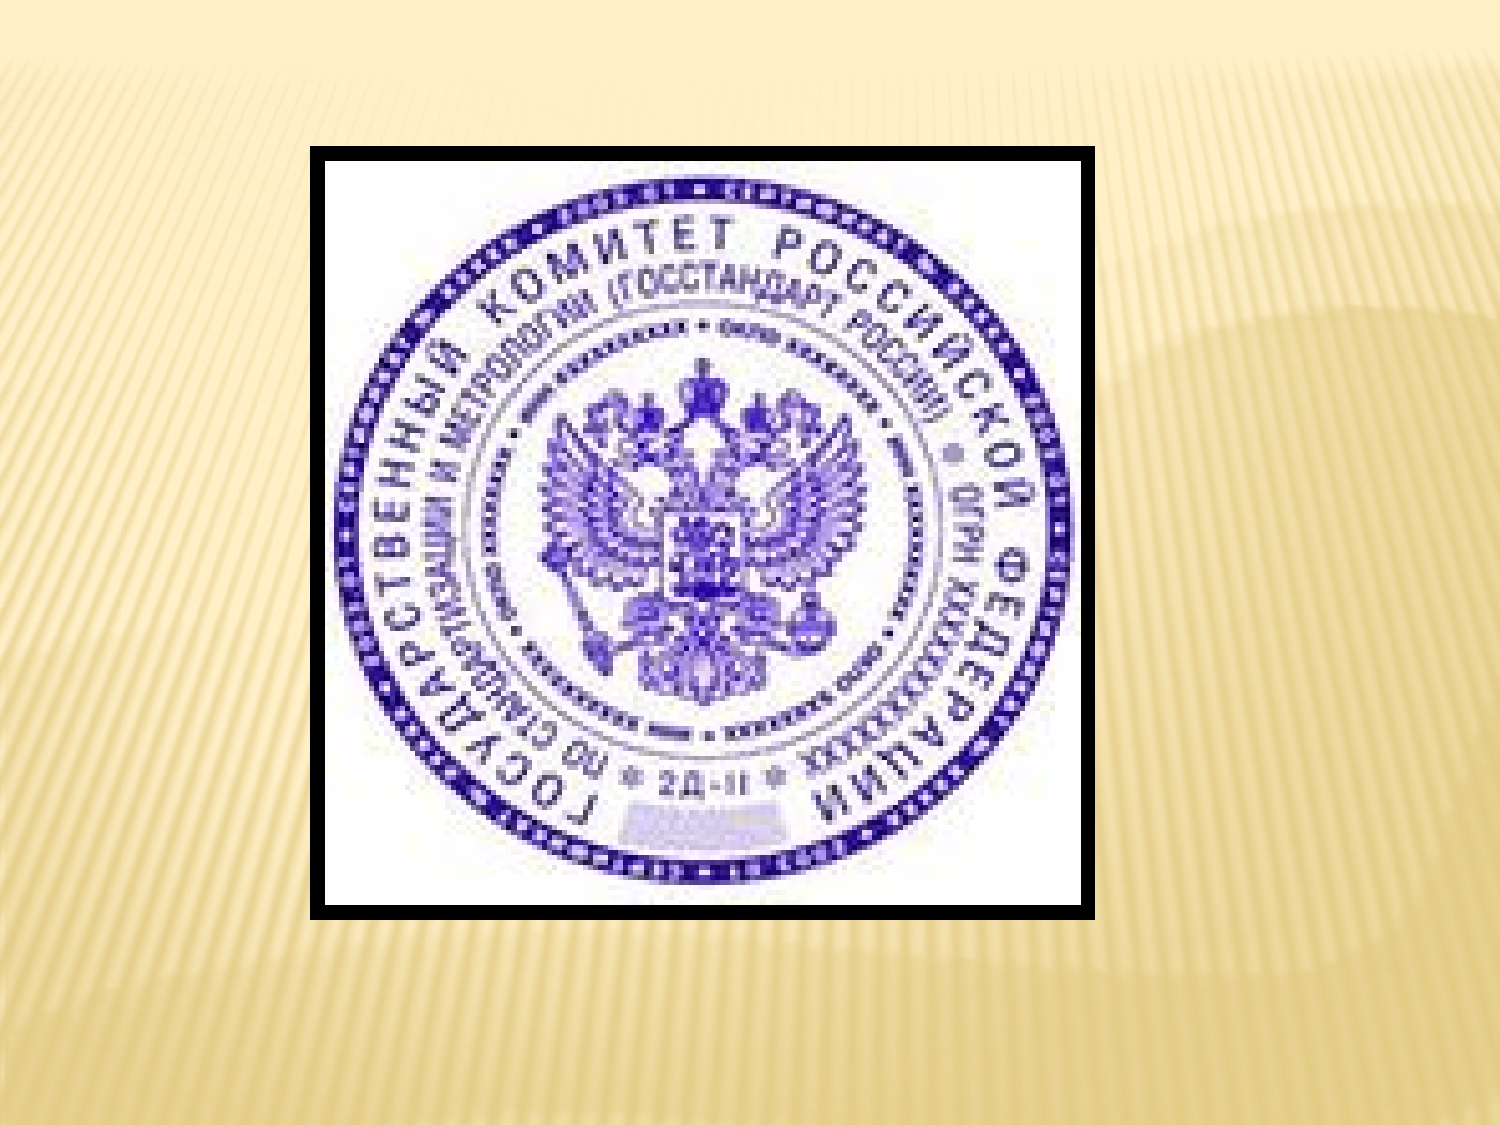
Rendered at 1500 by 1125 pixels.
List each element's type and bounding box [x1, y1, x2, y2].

picture [324, 160, 1081, 906]
